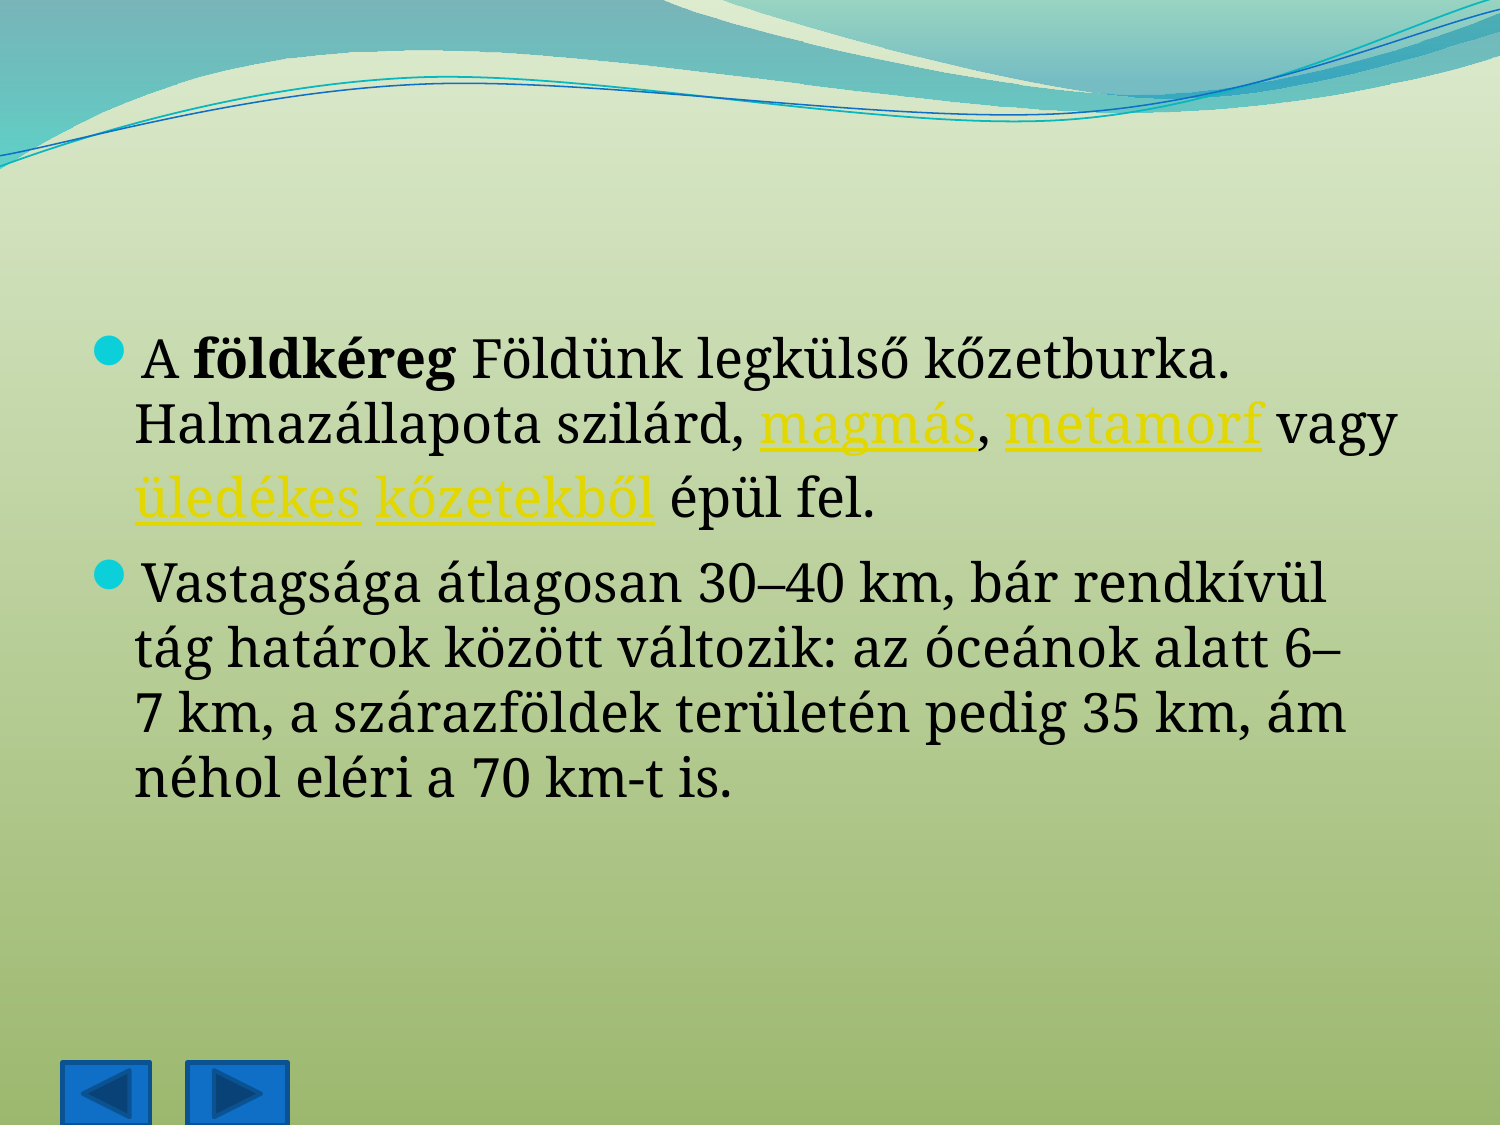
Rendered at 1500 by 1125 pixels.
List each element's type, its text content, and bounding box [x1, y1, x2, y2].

list A földkéreg Földünk legkülső kőzetburka. Halmazállapota szilárd, magmás, metamorf vagy üledékes kőzetekből épül fel. Vastagsága átlagosan 30–40 km, bár rendkívül tág határok között változik: az óceánok alatt 6–7 km, a szárazföldek területén pedig 35 km, ám néhol eléri a 70 km-t is. [75, 317, 1425, 1038]
text_box [185, 1060, 290, 1125]
text_box [60, 1060, 152, 1125]
